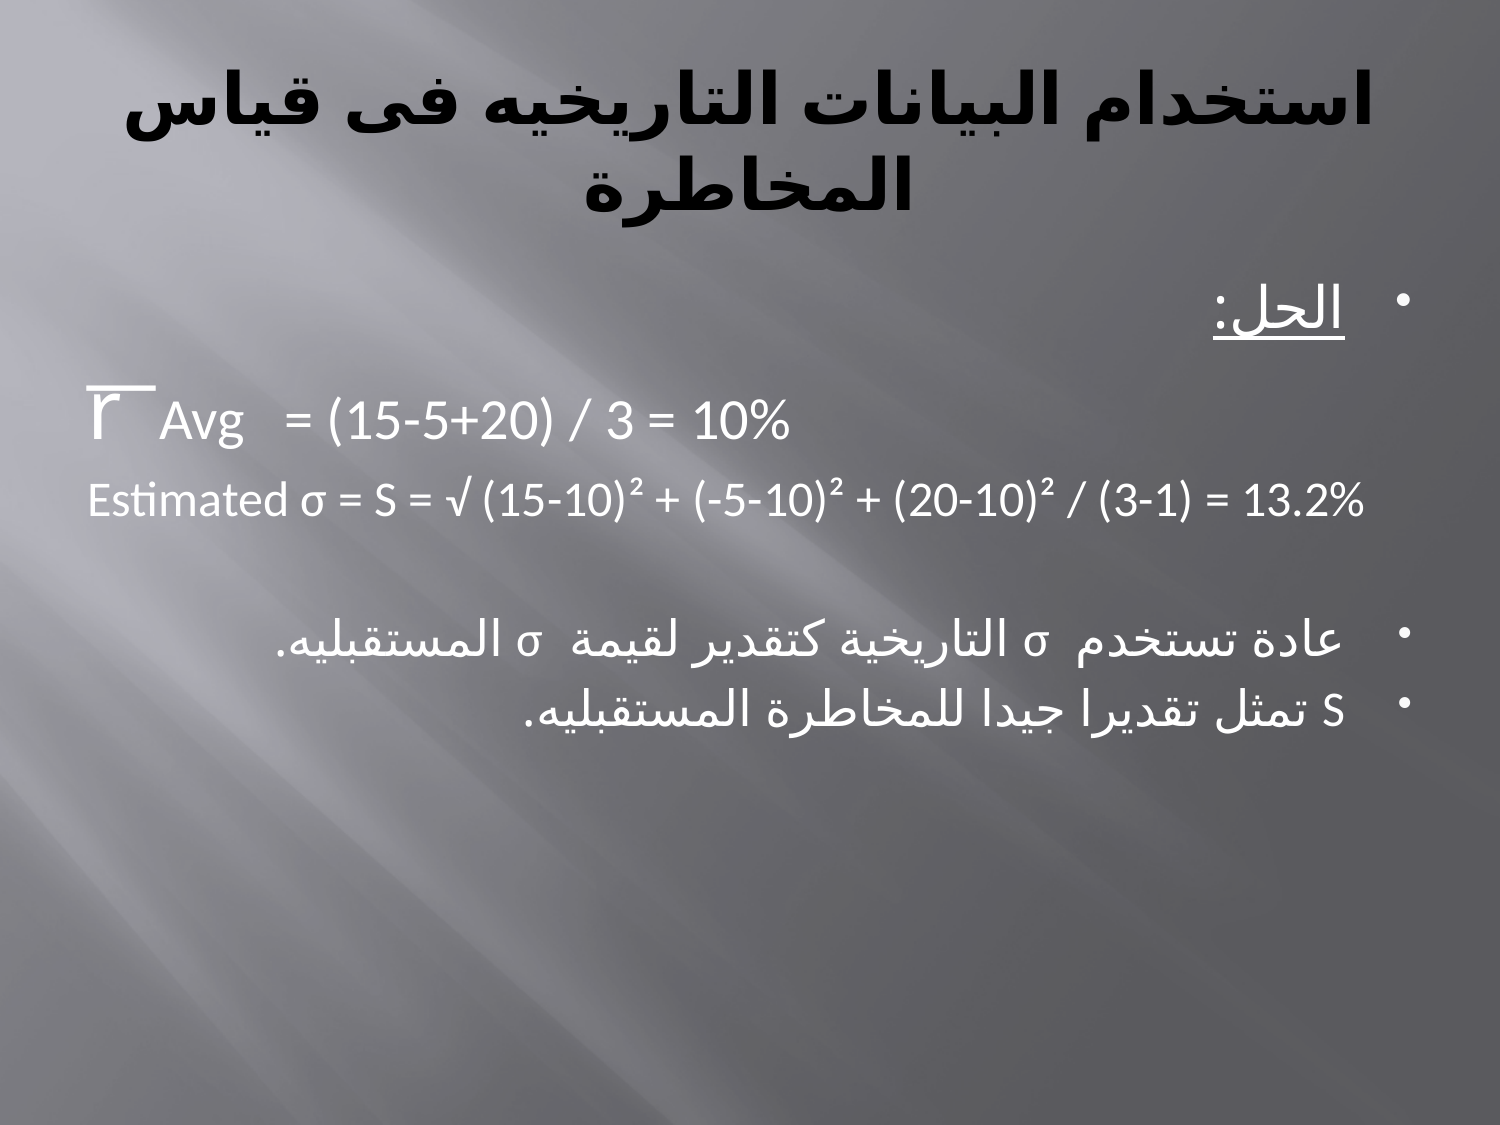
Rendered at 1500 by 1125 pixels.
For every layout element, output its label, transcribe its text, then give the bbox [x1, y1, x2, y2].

title استخدام البيانات التاريخيه فى قياس المخاطرة [75, 45, 1425, 233]
list الحل: r͞ Avg = (15-5+20) / 3 = 10% Estimated σ = S = √ (15-10)² + (-5-10)² + (20-10)² / (3-1) = 13.2% عادة تستخدم σ التاريخية كتقدير لقيمة σ المستقبليه. S تمثل تقديرا جيدا للمخاطرة المستقبليه. [50, 262, 1450, 1035]
